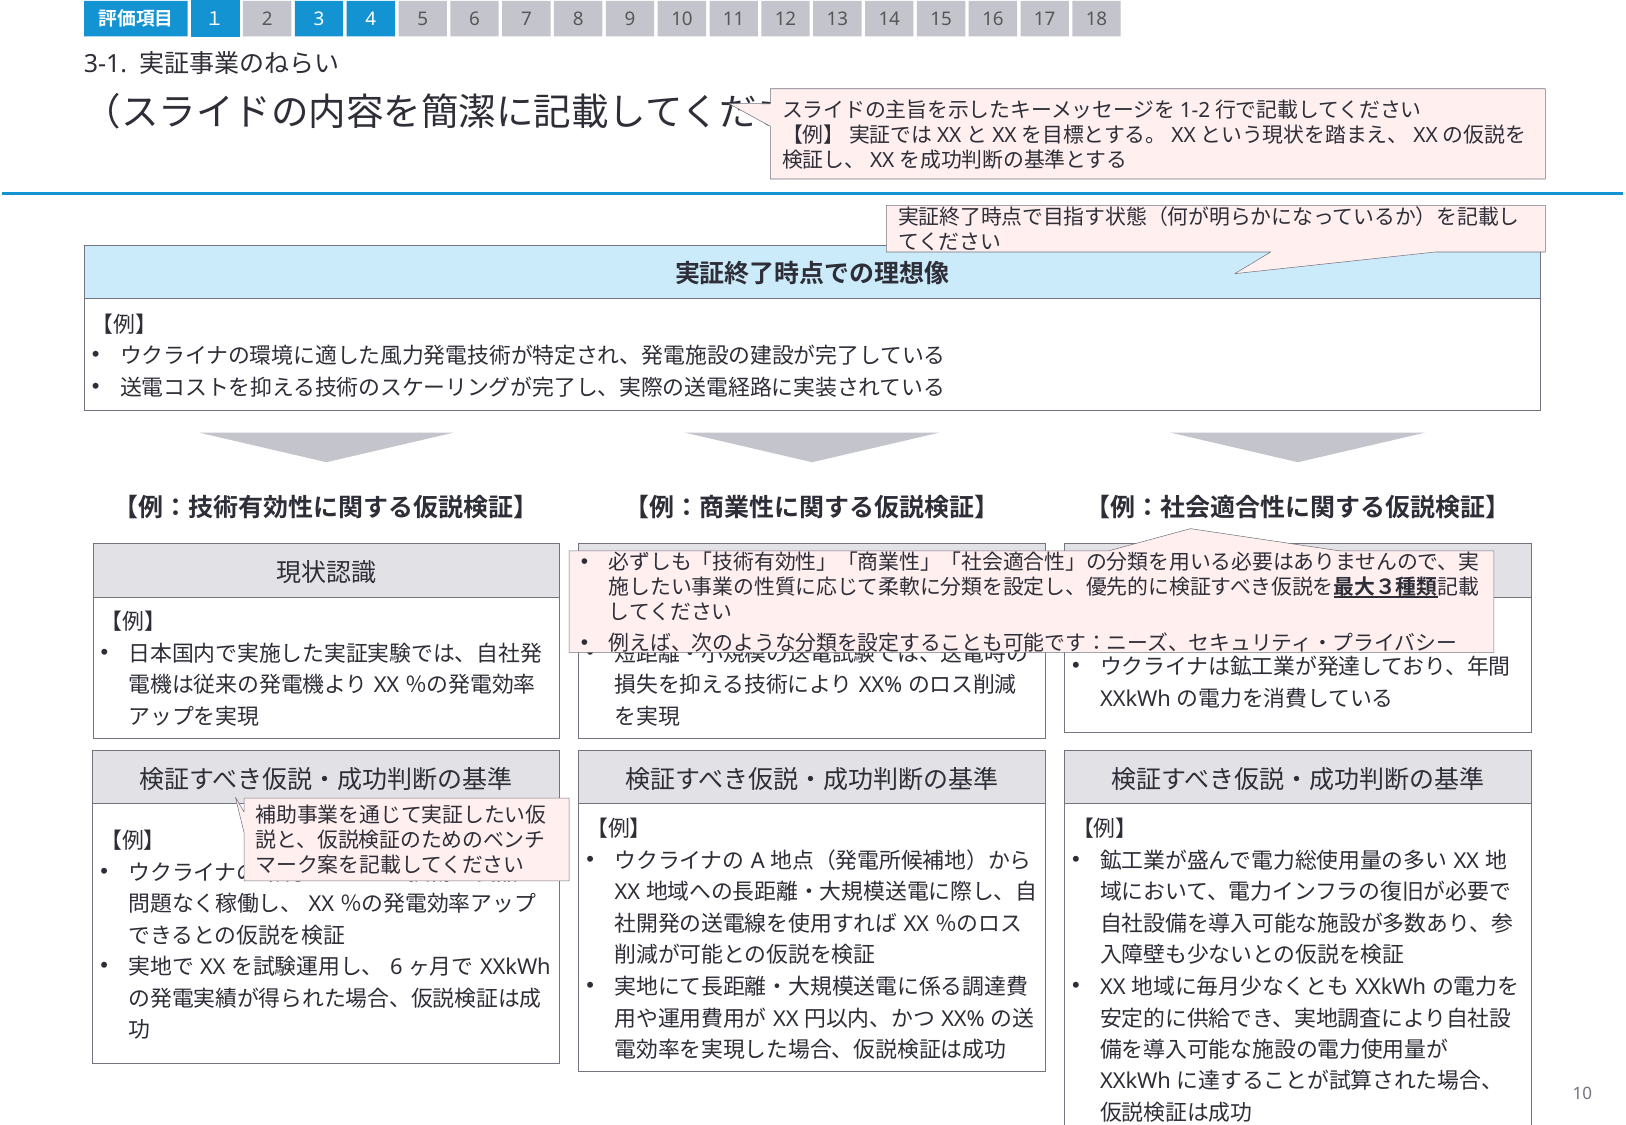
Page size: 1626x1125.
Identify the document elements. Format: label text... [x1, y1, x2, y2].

table_header 実証終了時点での理想像 [85, 246, 1540, 298]
list 3-1. 実証事業のねらい [84, 40, 1543, 82]
table_header 現状認識 [94, 544, 559, 597]
text_box 【例：商業性に関する仮説検証】 [569, 484, 1055, 526]
table_header 検証すべき仮説・成功判断の基準 [93, 751, 559, 803]
table_header 現状認識 [1307, 544, 1531, 597]
table_cell 【例】 短距離・小規模の送電試験では、送電時の損失を抑える技術によりXX%のロス削減を実現 [579, 654, 1045, 738]
table_header 現状認識 [579, 544, 1045, 549]
text_box スライドの主旨を示したキーメッセージを1-2行で記載してください 【例】 実証ではXXとXXを目標とする。XXという現状を踏まえ、XXの仮説を検証し、XXを成功判断の基準とする [728, 87, 1547, 180]
list （スライドの内容を簡潔に記載してください） [84, 83, 1543, 183]
text_box 必ずしも「技術有効性」「商業性」「社会適合性」の分類を用いる必要はありませんので、実施したい事業の性質に応じて柔軟に分類を設定し、優先的に検証すべき仮説を最大３種類記載してください 例えば、次のような分類を設定することも可能です：ニーズ、セキュリティ・プライバシー [568, 527, 1495, 654]
table_cell 【例】 ウクライナは鉱工業が発達しており、年間XXkWhの電力を消費している [1065, 598, 1531, 732]
text_box 補助事業を通じて実証したい仮説と、仮説検証のためのベンチマーク案を記載してください [234, 796, 571, 882]
text_box 実証終了時点で目指す状態（何が明らかになっているか）を記載してください [885, 204, 1547, 275]
table_header 検証すべき仮説・成功判断の基準 [1065, 751, 1531, 803]
text_box 【例：社会適合性に関する仮説検証】 [1055, 484, 1541, 526]
table_cell 【例】 ウクライナの環境に適した風力発電技術が特定され、発電施設の建設が完了している 送電コストを抑える技術のスケーリングが完了し、実際の送電経路に実装されている [85, 299, 1540, 410]
text_box [198, 431, 455, 464]
table_cell 【例】 ウクライナのA地点（発電所候補地）からXX地域への長距離・大規模送電に際し、自社開発の送電線を使用すればXX％のロス削減が可能との仮説を検証 実地にて長距離・大規模送電に係る調達費用や運用費用がXX円以内、かつXX%の送電効率を実現した場合、仮説検証は成功 [579, 804, 1045, 1071]
table_cell 【例】 鉱工業が盛んで電力総使用量の多いXX地域において、電力インフラの復旧が必要で自社設備を導入可能な施設が多数あり、参入障壁も少ないとの仮説を検証 XX地域に毎月少なくともXXkWhの電力を安定的に供給でき、実地調査により自社設備を導入可能な施設の電力使用量がXXkWhに達することが試算された場合、仮説検証は成功 [1065, 804, 1531, 1125]
text_box [684, 431, 940, 464]
table_header 現状認識 [1065, 544, 1126, 549]
text_box [1170, 431, 1426, 464]
table_cell 【例】 日本国内で実施した実証実験では、自社発電機は従来の発電機よりXX％の発電効率アップを実現 [94, 598, 559, 738]
text_box 【例：技術有効性に関する仮説検証】 [83, 484, 569, 526]
table_cell 【例】 ウクライナの環境においても技術・製品が問題なく稼働し、XX％の発電効率アップできるとの仮説を検証 実地でXXを試験運用し、6ヶ月でXXkWhの発電実績が得られた場合、仮説検証は成功 [93, 804, 559, 1063]
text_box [83, 0, 1122, 37]
table_header 検証すべき仮説・成功判断の基準 [579, 751, 1045, 803]
